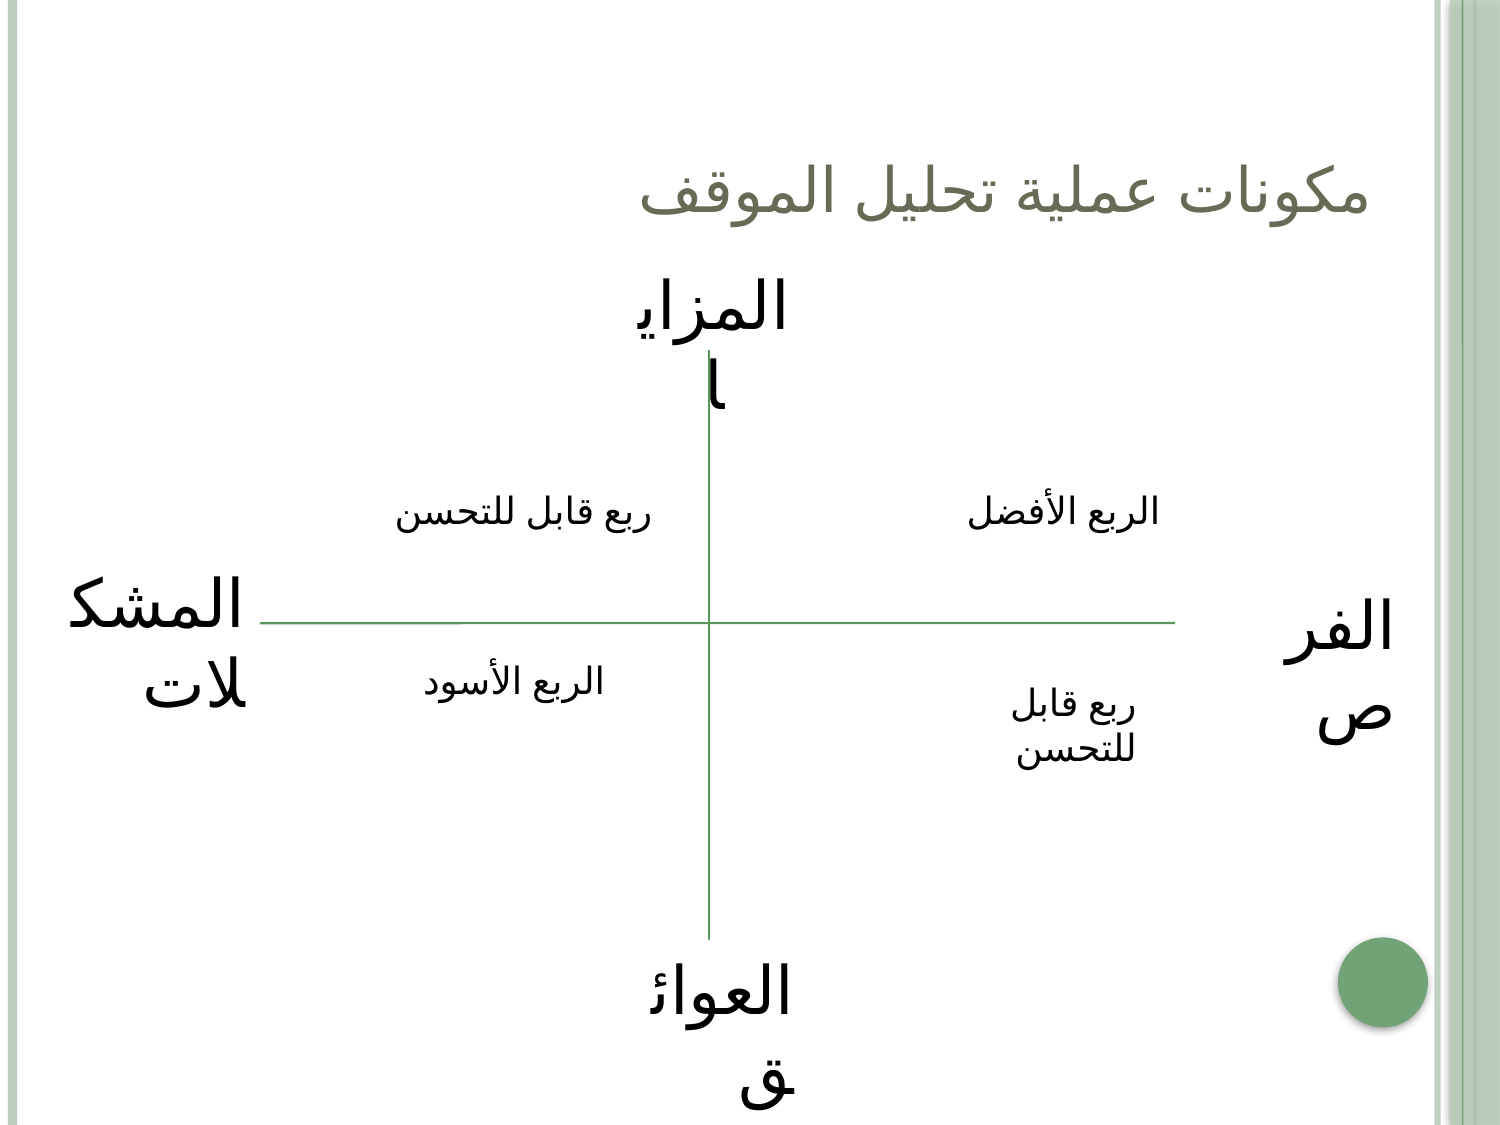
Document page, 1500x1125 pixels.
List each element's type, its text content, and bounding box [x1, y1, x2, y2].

text_box الفرص [1198, 575, 1412, 750]
text_box الربع الأسود [336, 649, 621, 710]
text_box ربع قابل للتحسن [348, 479, 668, 540]
text_box العوائق [620, 940, 809, 1116]
title مكونات عملية تحليل الموقف [0, 45, 1388, 233]
text_box المشكلات [17, 553, 260, 729]
text_box الربع الأفضل [773, 479, 1176, 540]
text_box ربع قابل للتحسن [903, 671, 1152, 776]
text_box المزايا [620, 255, 809, 430]
